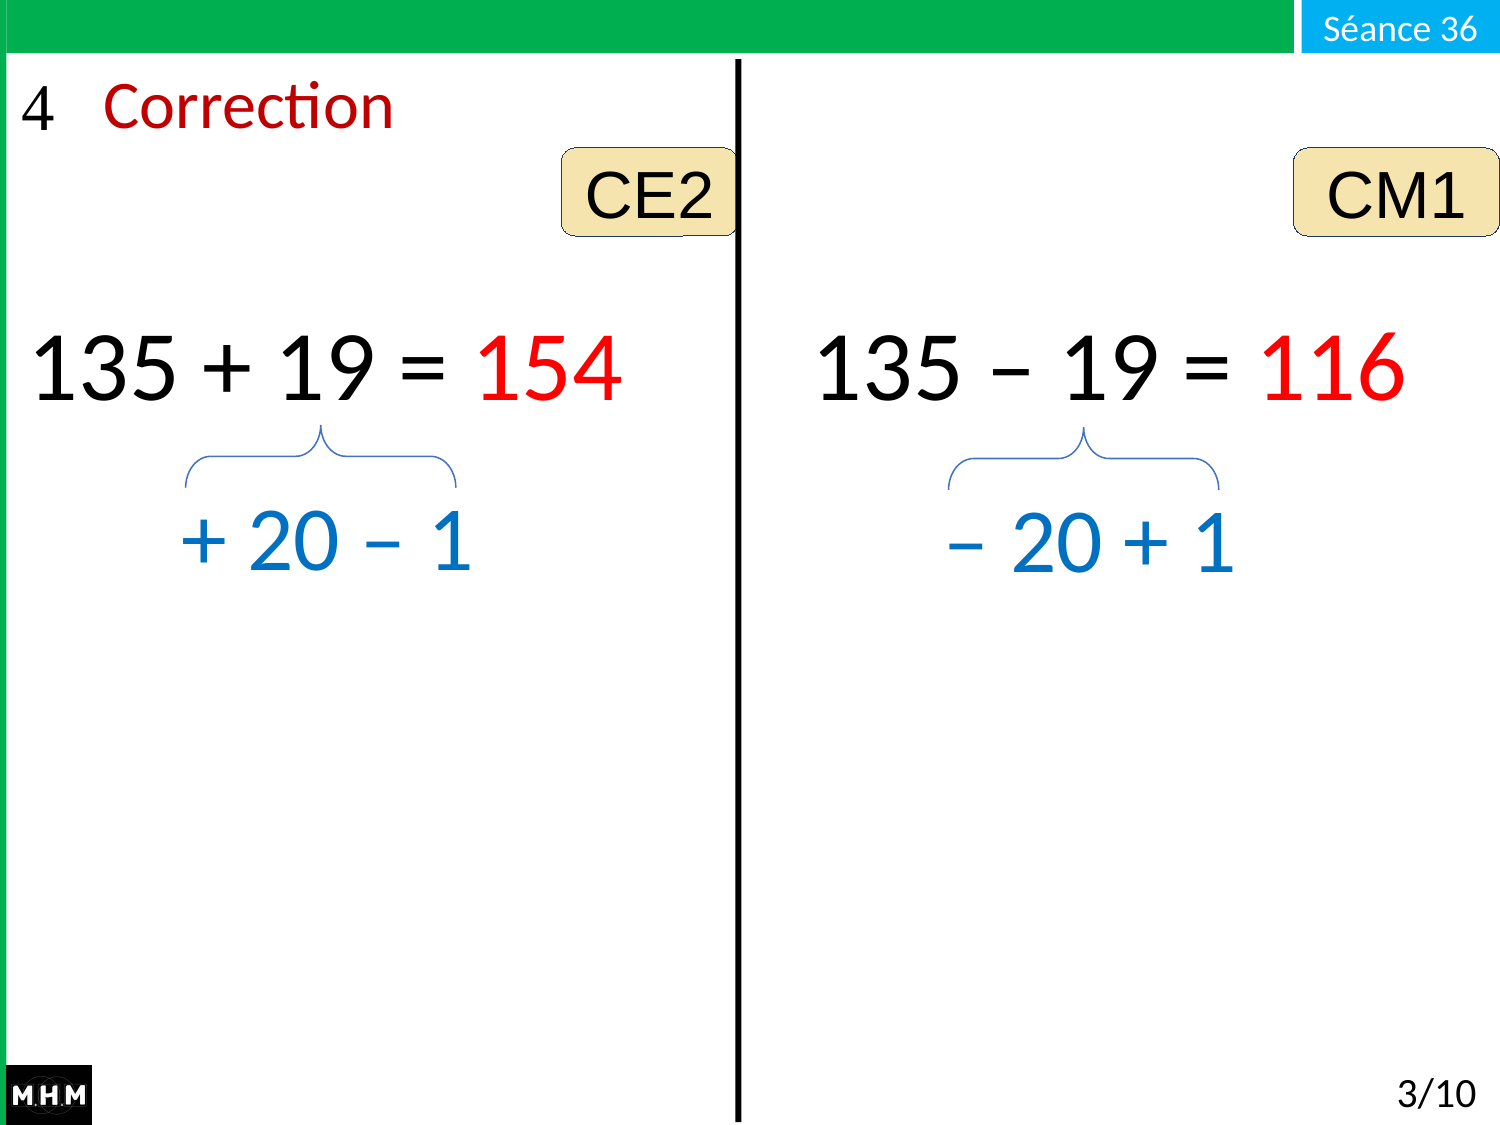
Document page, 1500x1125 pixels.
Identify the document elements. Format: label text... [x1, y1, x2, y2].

text_box – 20 + 1 [929, 473, 1309, 598]
text_box CM1 [1293, 147, 1500, 237]
text_box + 20 – 1 [166, 471, 546, 596]
text_box 135 – 19 = 116 [797, 292, 1498, 428]
text_box Correction [88, 62, 632, 152]
text_box [947, 428, 1220, 490]
text_box [184, 428, 457, 488]
list 3/10 [1373, 1064, 1500, 1125]
text_box 135 + 19 = 154 [13, 292, 725, 428]
picture [6, 1065, 92, 1125]
text_box CE2 [561, 147, 738, 237]
